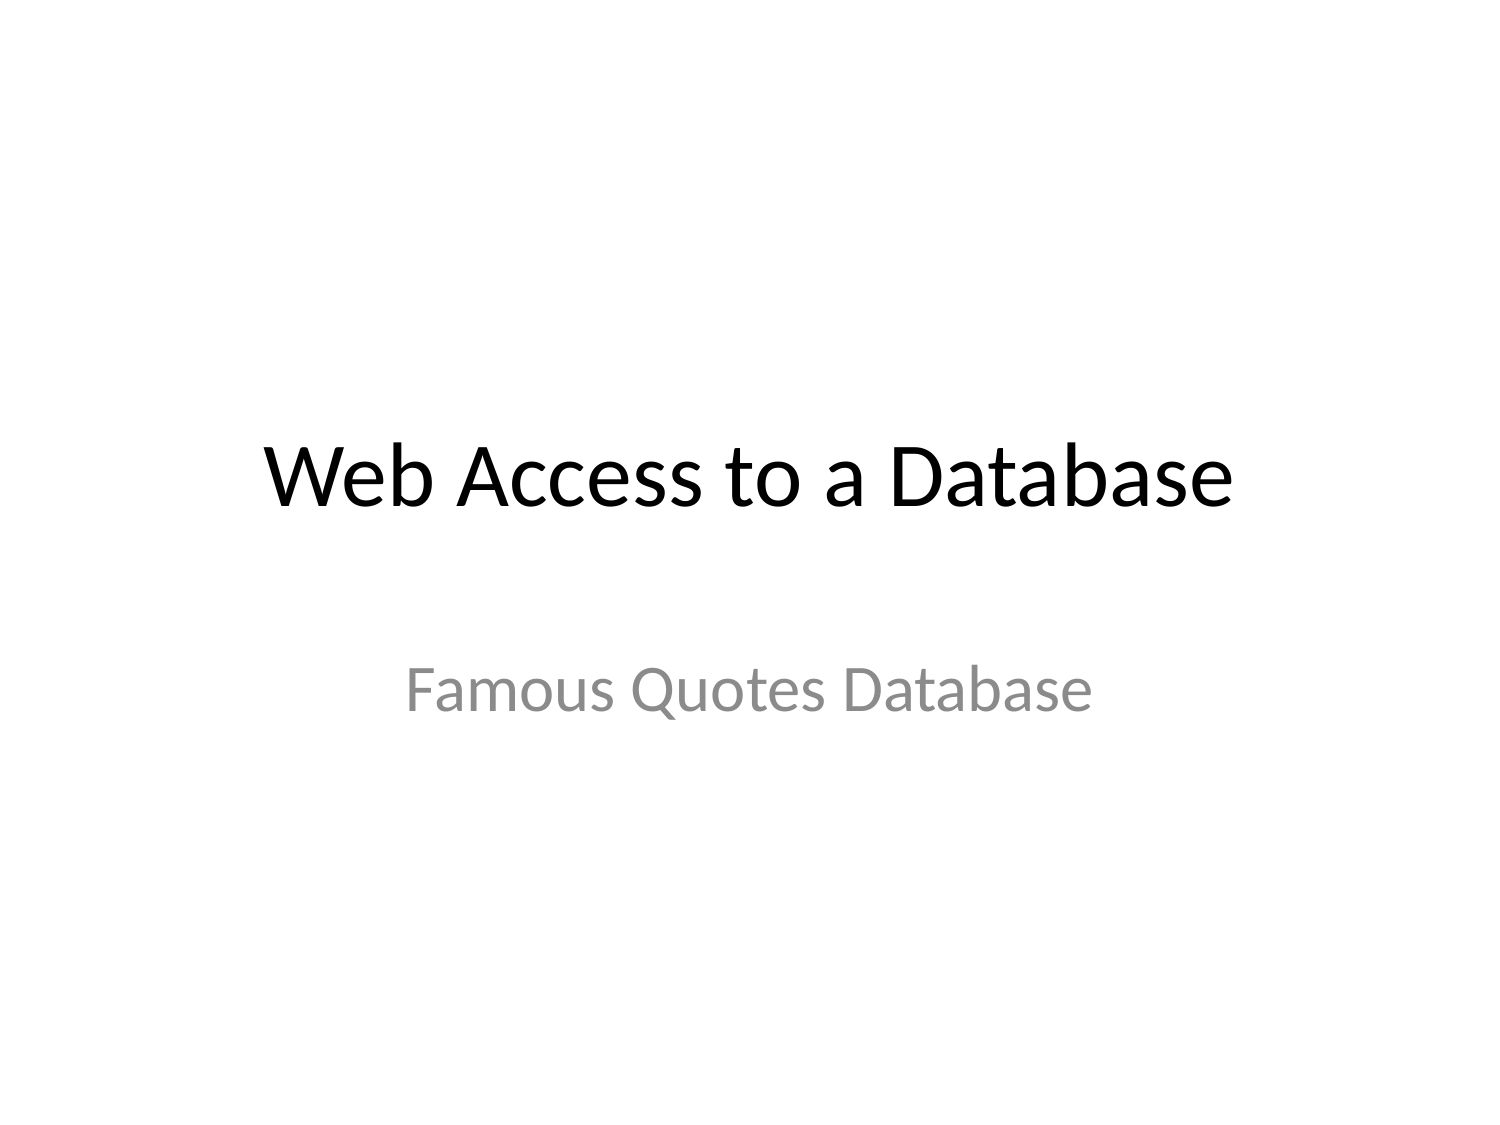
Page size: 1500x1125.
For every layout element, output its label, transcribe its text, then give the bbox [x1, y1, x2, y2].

subtitle Famous Quotes Database [225, 637, 1275, 925]
title Web Access to a Database [112, 349, 1388, 591]
